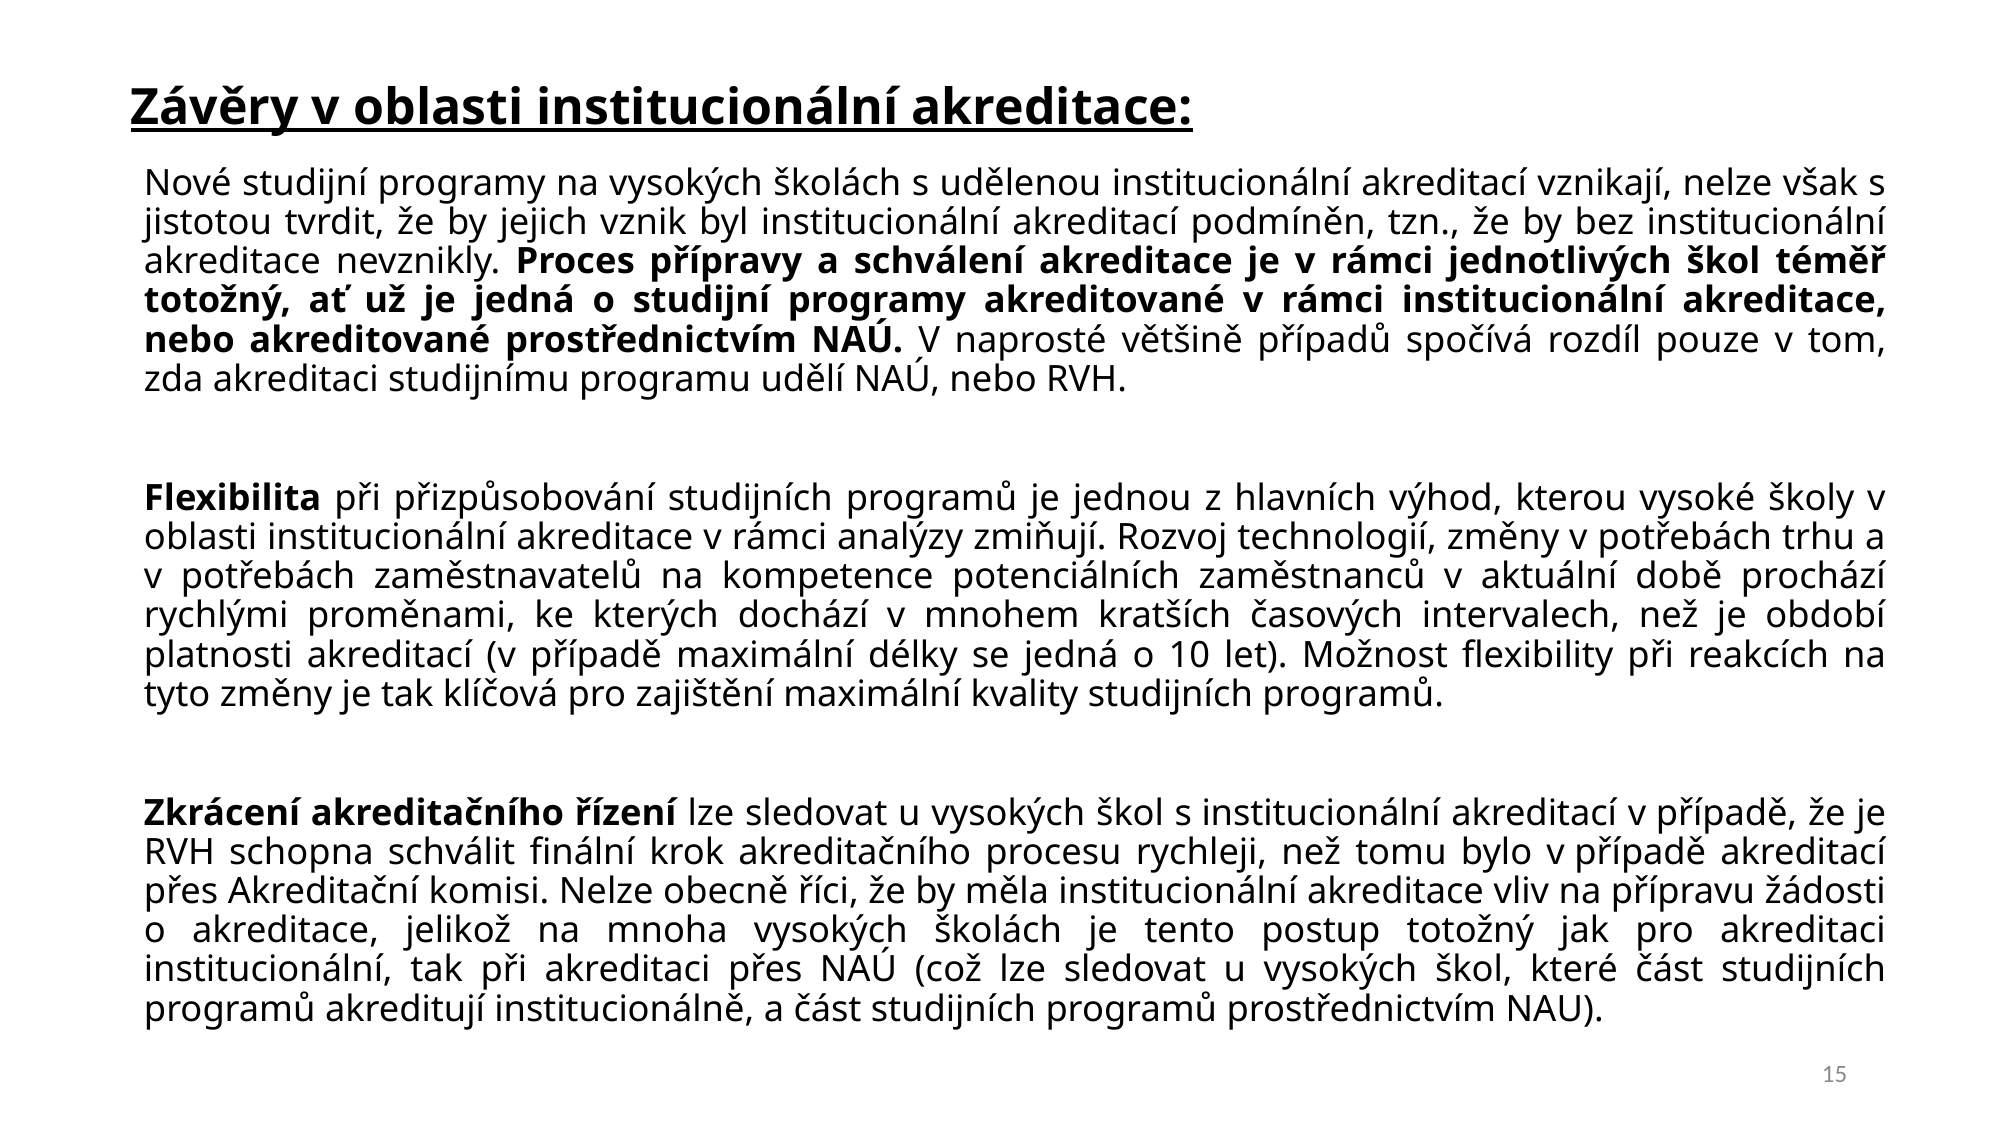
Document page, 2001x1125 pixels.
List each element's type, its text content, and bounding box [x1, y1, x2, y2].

text_box Nové studijní programy na vysokých školách s udělenou institucionální akreditací vznikají, nelze však s jistotou tvrdit, že by jejich vznik byl institucionální akreditací podmíněn, tzn., že by bez institucionální akreditace nevznikly. Proces přípravy a schválení akreditace je v rámci jednotlivých škol téměř totožný, ať už je jedná o studijní programy akreditované v rámci institucionální akreditace, nebo akreditované prostřednictvím NAÚ. V naprosté většině případů spočívá rozdíl pouze v tom, zda akreditaci studijnímu programu udělí NAÚ, nebo RVH. Flexibilita při přizpůsobování studijních programů je jednou z hlavních výhod, kterou vysoké školy v oblasti institucionální akreditace v rámci analýzy zmiňují. Rozvoj technologií, změny v potřebách trhu a v potřebách zaměstnavatelů na kompetence potenciálních zaměstnanců v aktuální době prochází rychlými proměnami, ke kterých dochází v mnohem kratších časových intervalech, než je období platnosti akreditací (v případě maximální délky se jedná o 10 let). Možnost flexibility při reakcích na tyto změny je tak klíčová pro zajištění maximální kvality studijních programů. Zkrácení akreditačního řízení lze sledovat u vysokých škol s institucionální akreditací v případě, že je RVH schopna schválit finální krok akreditačního procesu rychleji, než tomu bylo v případě akreditací přes Akreditační komisi. Nelze obecně říci, že by měla institucionální akreditace vliv na přípravu žádosti o akreditace, jelikož na mnoha vysokých školách je tento postup totožný jak pro akreditaci institucionální, tak při akreditaci přes NAÚ (což lze sledovat u vysokých škol, které část studijních programů akreditují institucionálně, a část studijních programů prostřednictvím NAU). [128, 156, 1902, 1043]
title Závěry v oblasti institucionální akreditace: [115, 59, 1841, 157]
slide_number 15 [1412, 1043, 1863, 1103]
